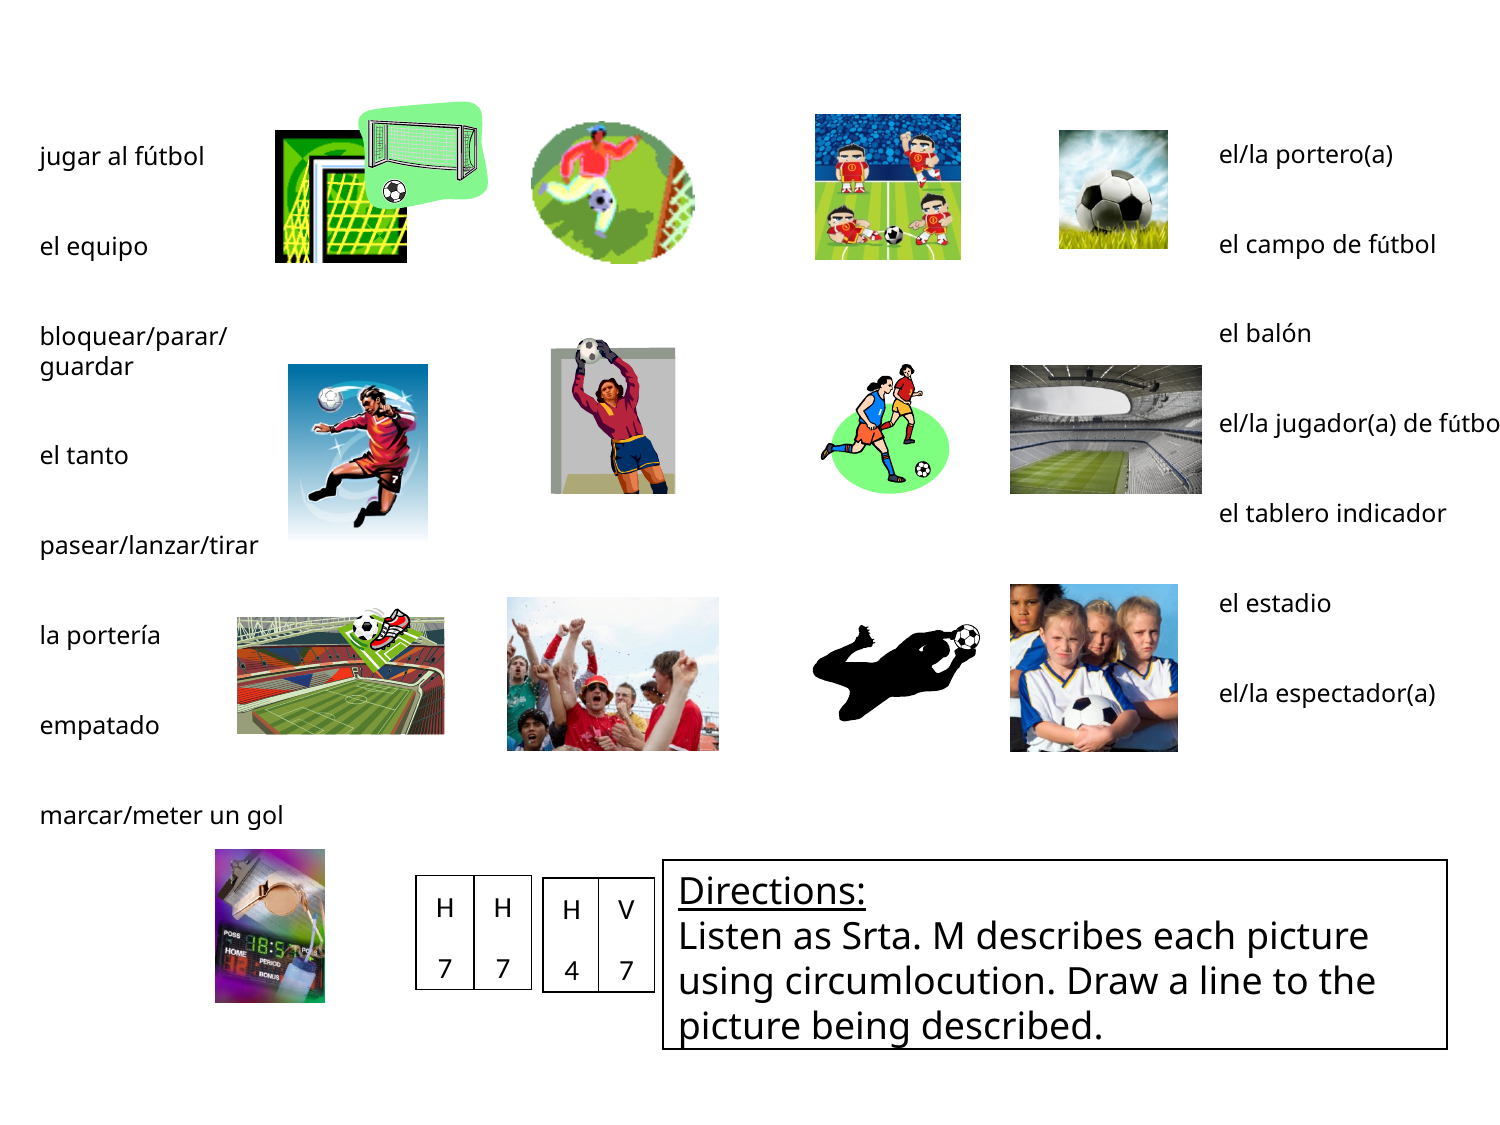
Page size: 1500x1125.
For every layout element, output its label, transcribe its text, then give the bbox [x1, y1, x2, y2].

text_box H 4 [542, 877, 598, 992]
text_box H 7 [473, 875, 532, 990]
text_box V 7 [598, 877, 655, 992]
picture [215, 849, 325, 1004]
picture [1009, 365, 1203, 494]
text_box el/la portero(a) el campo de fútbol el balón el/la jugador(a) de fútbol el tablero indicador el estadio el/la espectador(a) [1204, 130, 1500, 805]
picture [812, 624, 981, 722]
text_box Directions: Listen as Srta. M describes each picture using circumlocution. Draw a line to the picture being described. [662, 859, 1447, 1049]
picture [531, 120, 696, 264]
picture [507, 597, 719, 751]
picture [820, 363, 950, 494]
picture [236, 606, 446, 736]
picture [1059, 130, 1168, 250]
picture [288, 381, 429, 544]
picture [1009, 584, 1178, 752]
text_box jugar al fútbol el equipo bloquear/parar/guardar el tanto pasear/lanzar/tirar la portería empatado marcar/meter un gol [24, 133, 325, 897]
text_box H 7 [416, 875, 473, 990]
picture [550, 337, 676, 495]
picture [814, 114, 961, 260]
picture [275, 101, 489, 263]
